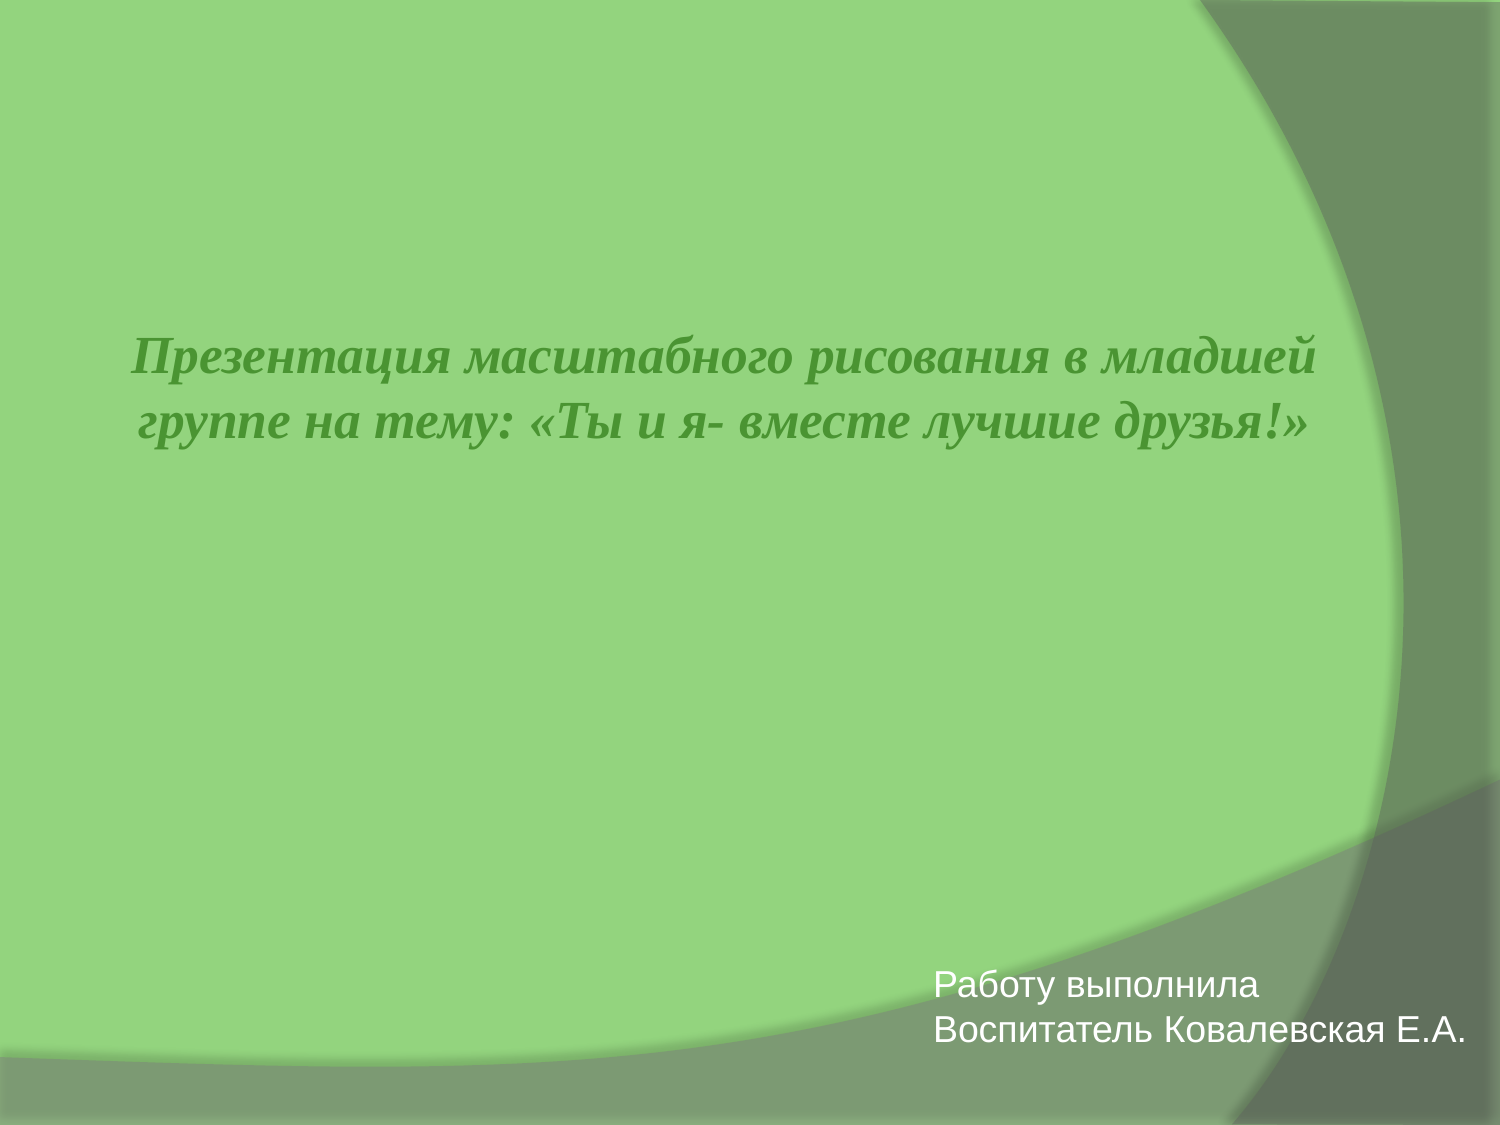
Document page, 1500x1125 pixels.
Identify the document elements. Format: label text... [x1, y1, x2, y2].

title Презентация масштабного рисования в младшей группе на тему: «Ты и я- вместе лучшие друзья!» [112, 290, 1338, 479]
text_box Работу выполнила Воспитатель Ковалевская Е.А. [918, 952, 1483, 1057]
